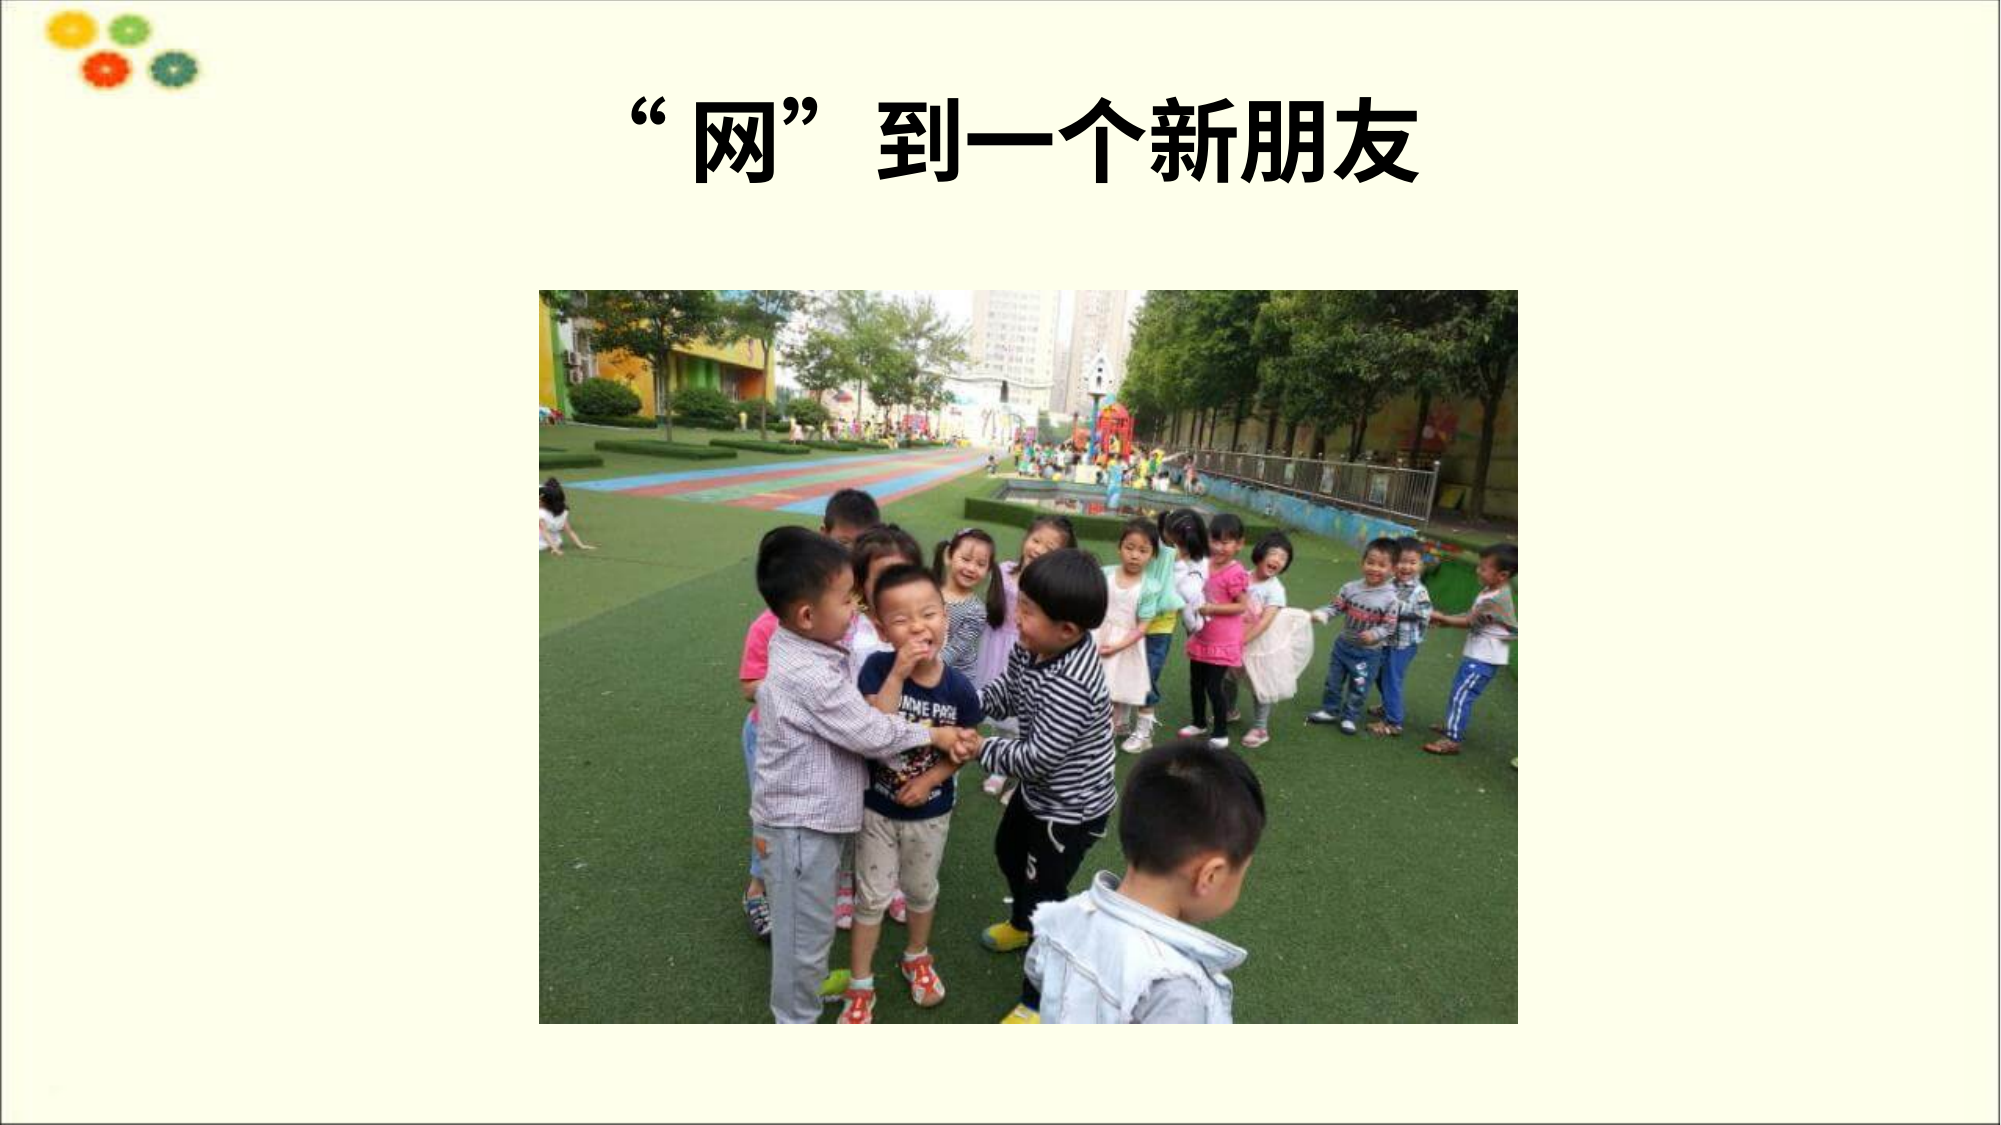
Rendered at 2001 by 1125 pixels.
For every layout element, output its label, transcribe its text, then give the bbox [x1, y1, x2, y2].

title “网”到一个新朋友 [99, 45, 1900, 233]
picture [0, 0, 2001, 1125]
